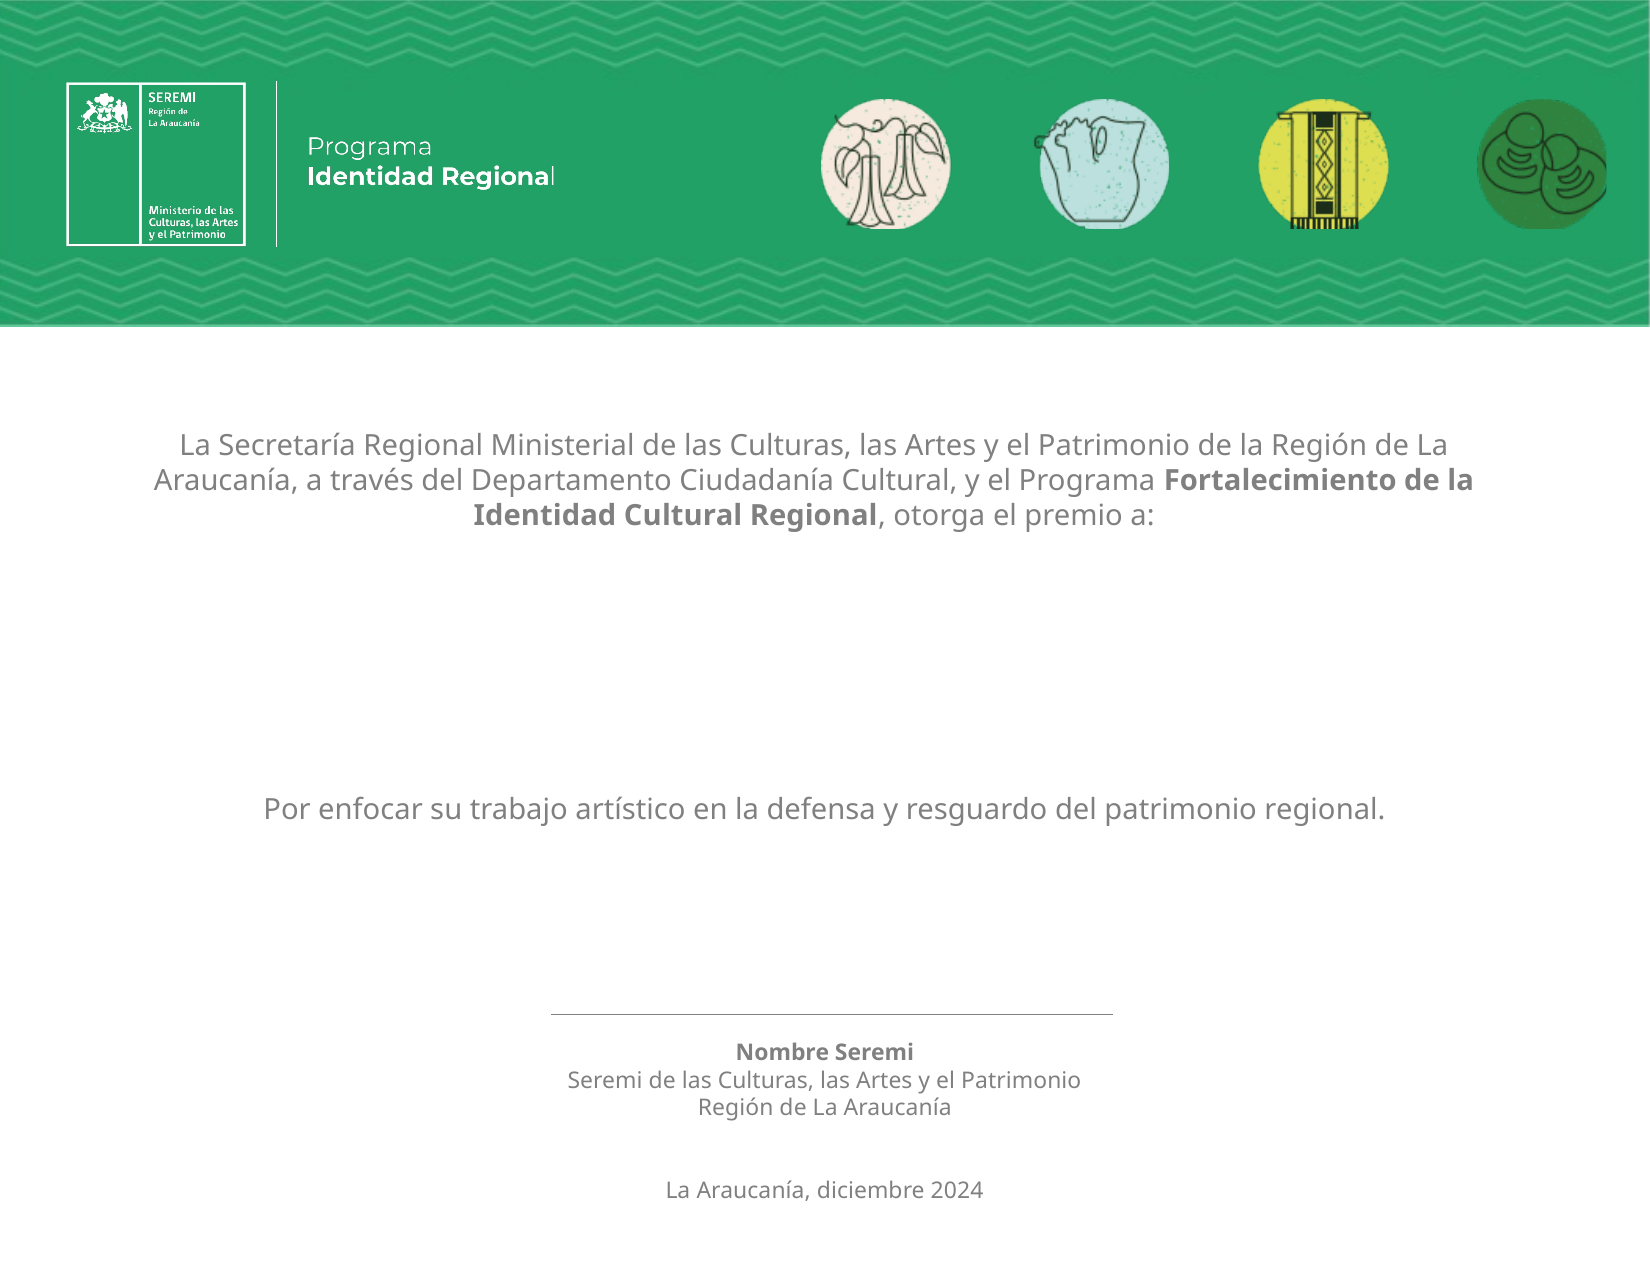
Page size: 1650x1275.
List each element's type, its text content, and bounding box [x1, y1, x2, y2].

text_box Por enfocar su trabajo artístico en la defensa y resguardo del patrimonio regional. [120, 783, 1530, 833]
text_box Nombre Seremi Seremi de las Culturas, las Artes y el Patrimonio Región de La Araucanía La Araucanía, diciembre 2024 [0, 1030, 1650, 1210]
picture [0, 0, 1650, 327]
text_box La Secretaría Regional Ministerial de las Culturas, las Artes y el Patrimonio de la Región de La Araucanía, a través del Departamento Ciudadanía Cultural, y el Programa Fortalecimiento de la Identidad Cultural Regional, otorga el premio a: [120, 418, 1508, 539]
